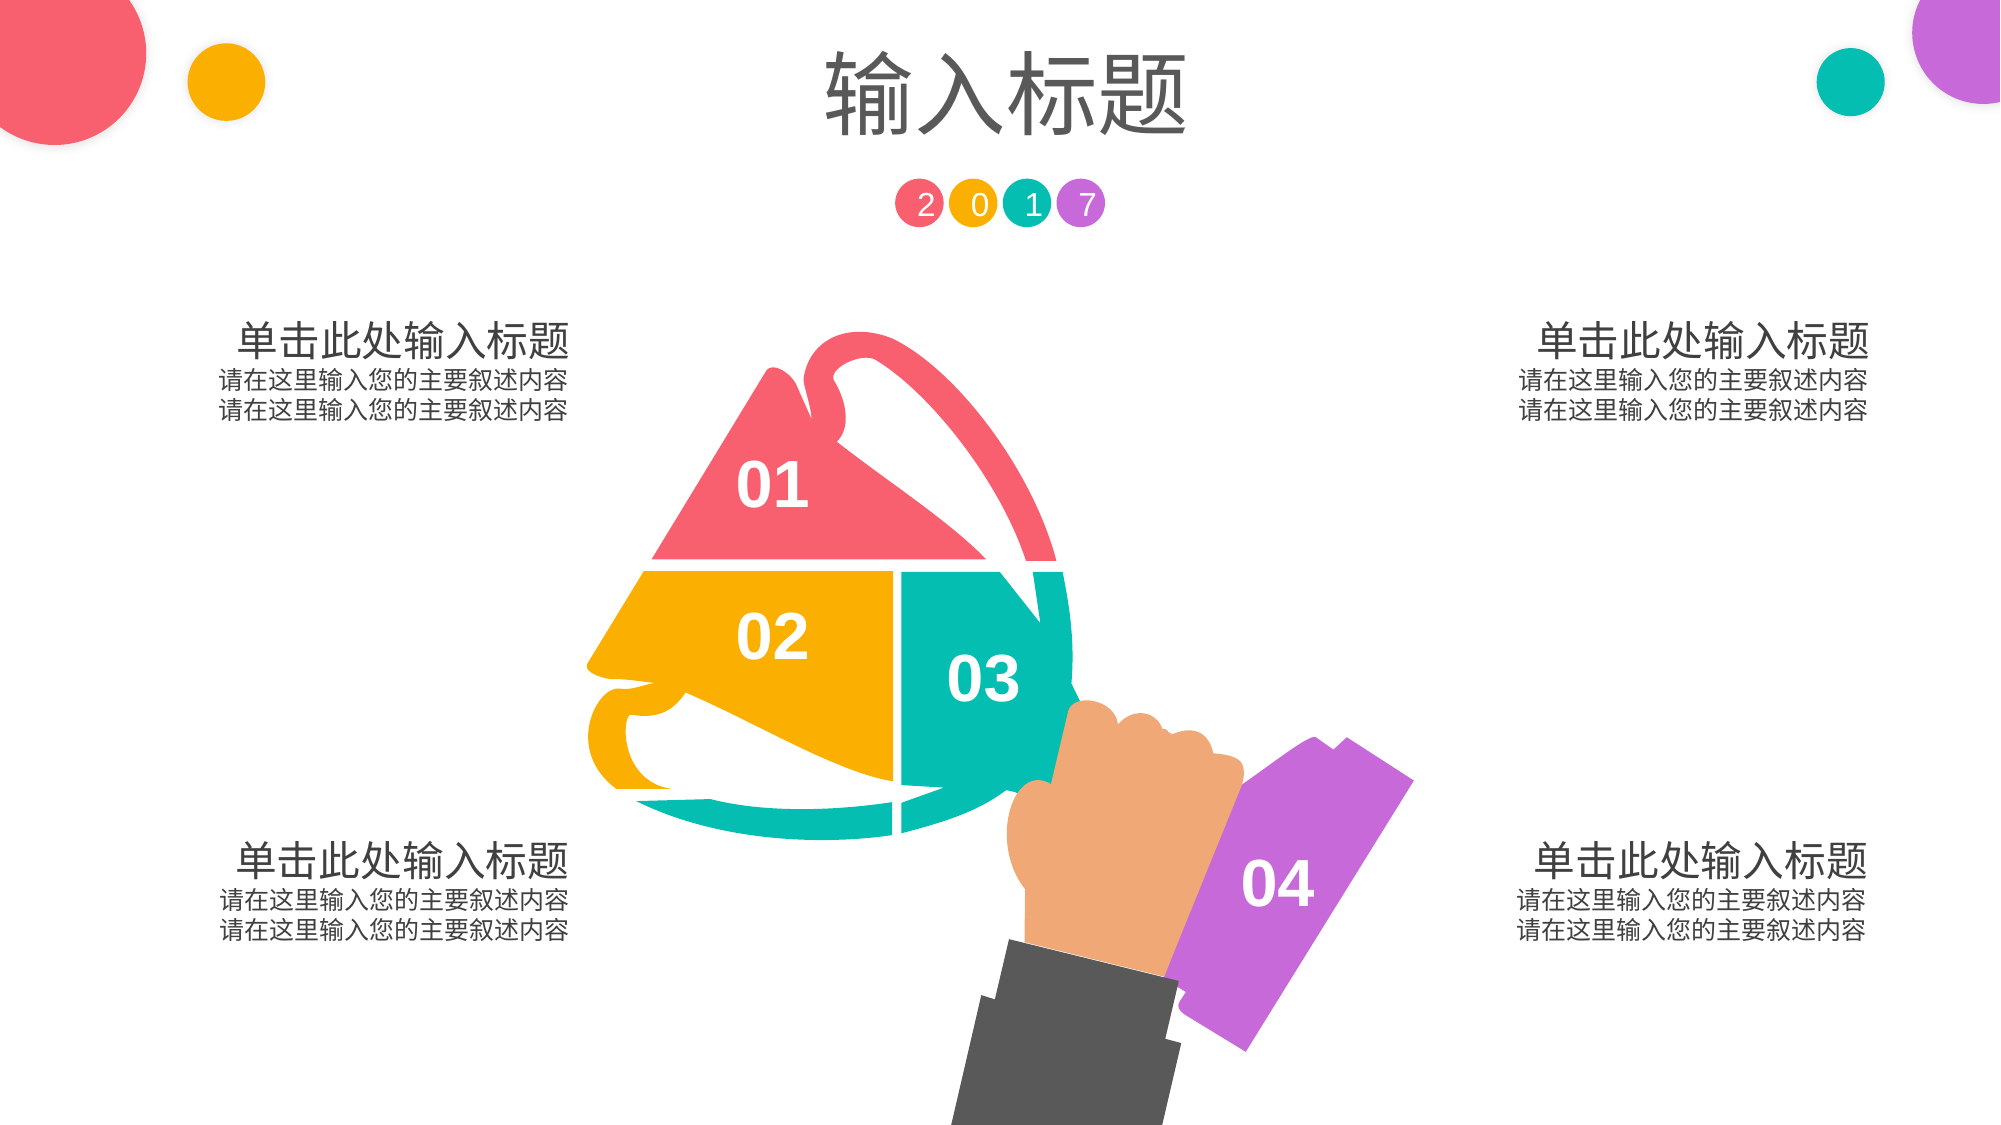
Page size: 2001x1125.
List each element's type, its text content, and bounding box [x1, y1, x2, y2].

text_box [1815, 47, 1886, 118]
text_box [186, 42, 267, 122]
text_box [0, 0, 148, 147]
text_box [895, 178, 1105, 228]
text_box 单击此处输入标题 请在这里输入您的主要叙述内容 请在这里输入您的主要叙述内容 [204, 826, 585, 1042]
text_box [586, 331, 1414, 1125]
text_box 单击此处输入标题 请在这里输入您的主要叙述内容 请在这里输入您的主要叙述内容 [1501, 826, 1883, 1032]
text_box 单击此处输入标题 请在这里输入您的主要叙述内容 请在这里输入您的主要叙述内容 [204, 307, 586, 512]
text_box [1911, 0, 2000, 105]
text_box 输入标题 [807, 29, 1205, 155]
text_box 单击此处输入标题 请在这里输入您的主要叙述内容 请在这里输入您的主要叙述内容 [1504, 307, 1886, 512]
